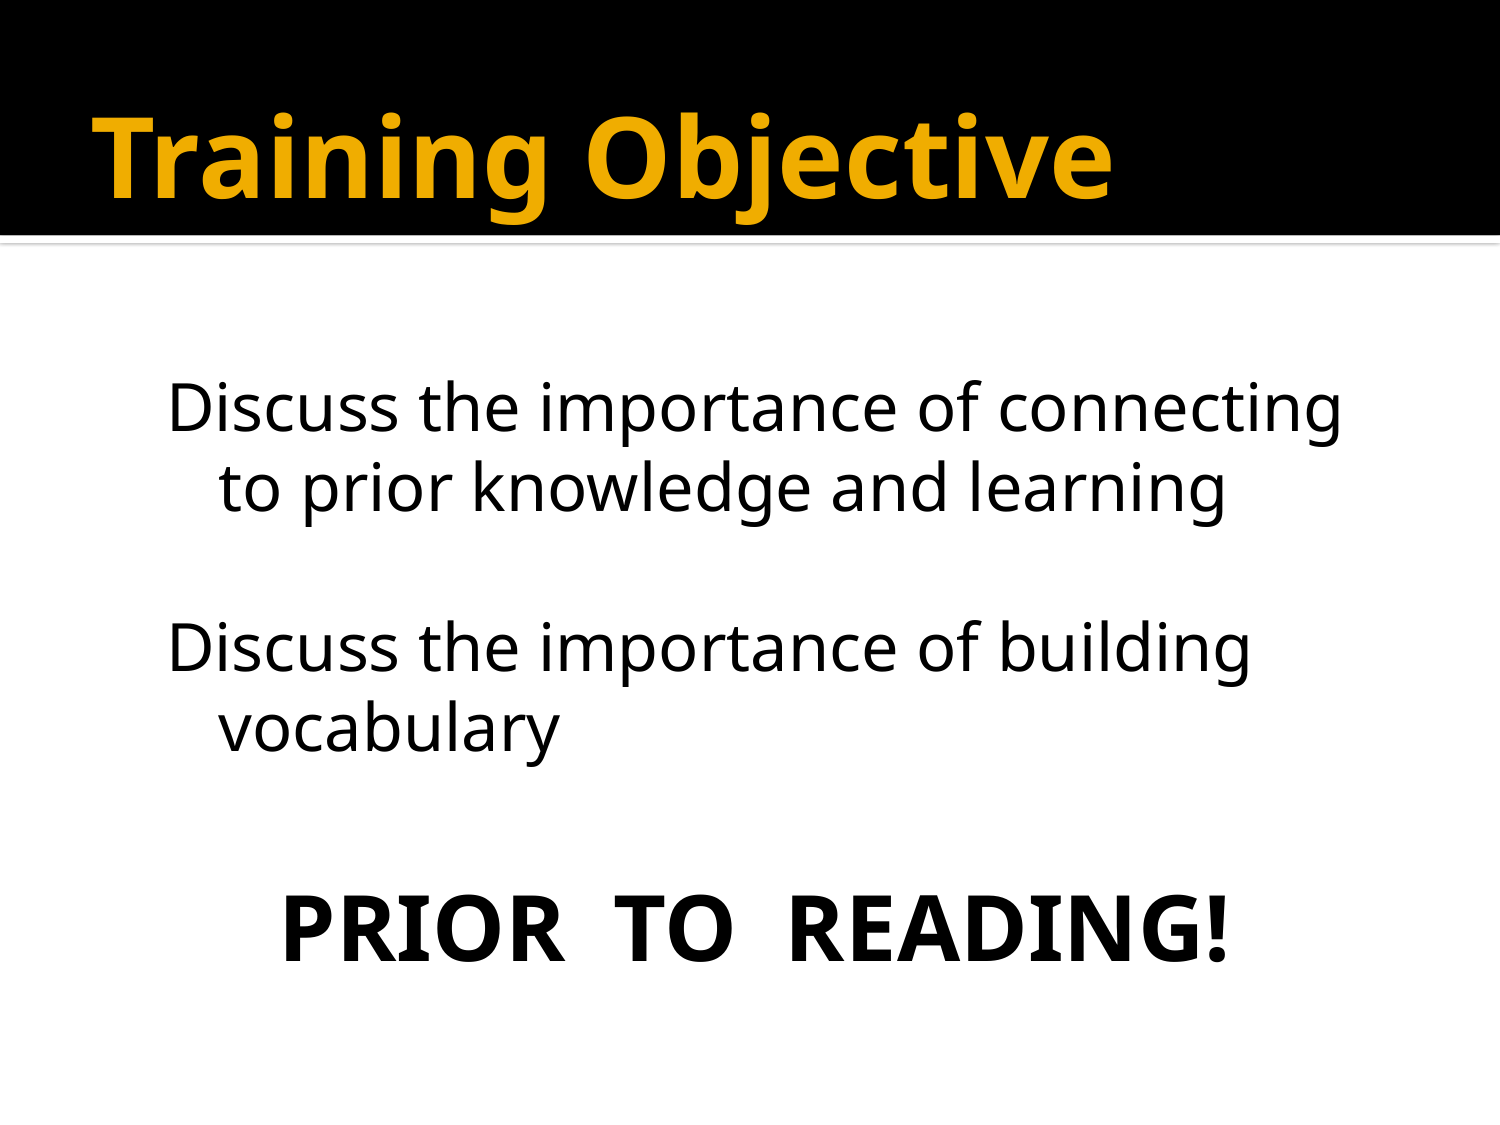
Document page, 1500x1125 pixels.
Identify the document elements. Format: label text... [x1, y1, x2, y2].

title Training Objective [75, 45, 1425, 263]
list Discuss the importance of connecting to prior knowledge and learning Discuss the importance of building vocabulary [137, 350, 1425, 1093]
text_box PRIOR TO READING! [264, 862, 1247, 988]
